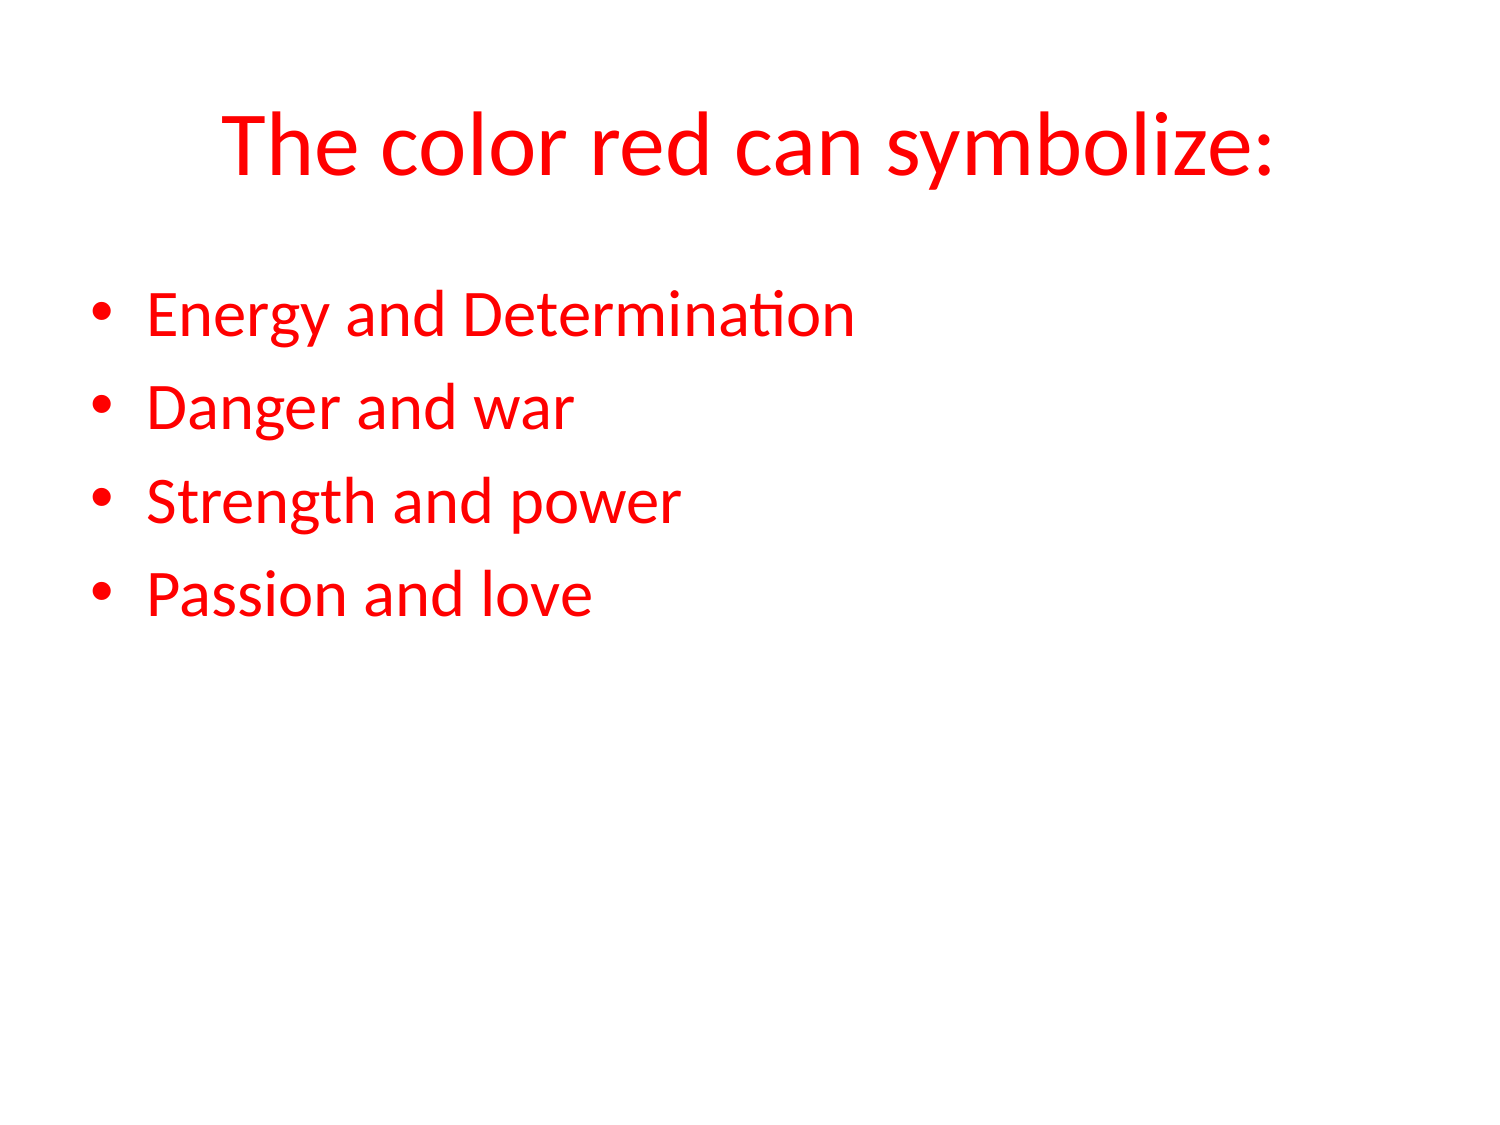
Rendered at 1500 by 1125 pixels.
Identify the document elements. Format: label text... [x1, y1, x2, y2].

title The color red can symbolize: [75, 45, 1425, 233]
list Energy and Determination Danger and war Strength and power Passion and love [75, 262, 1425, 1005]
